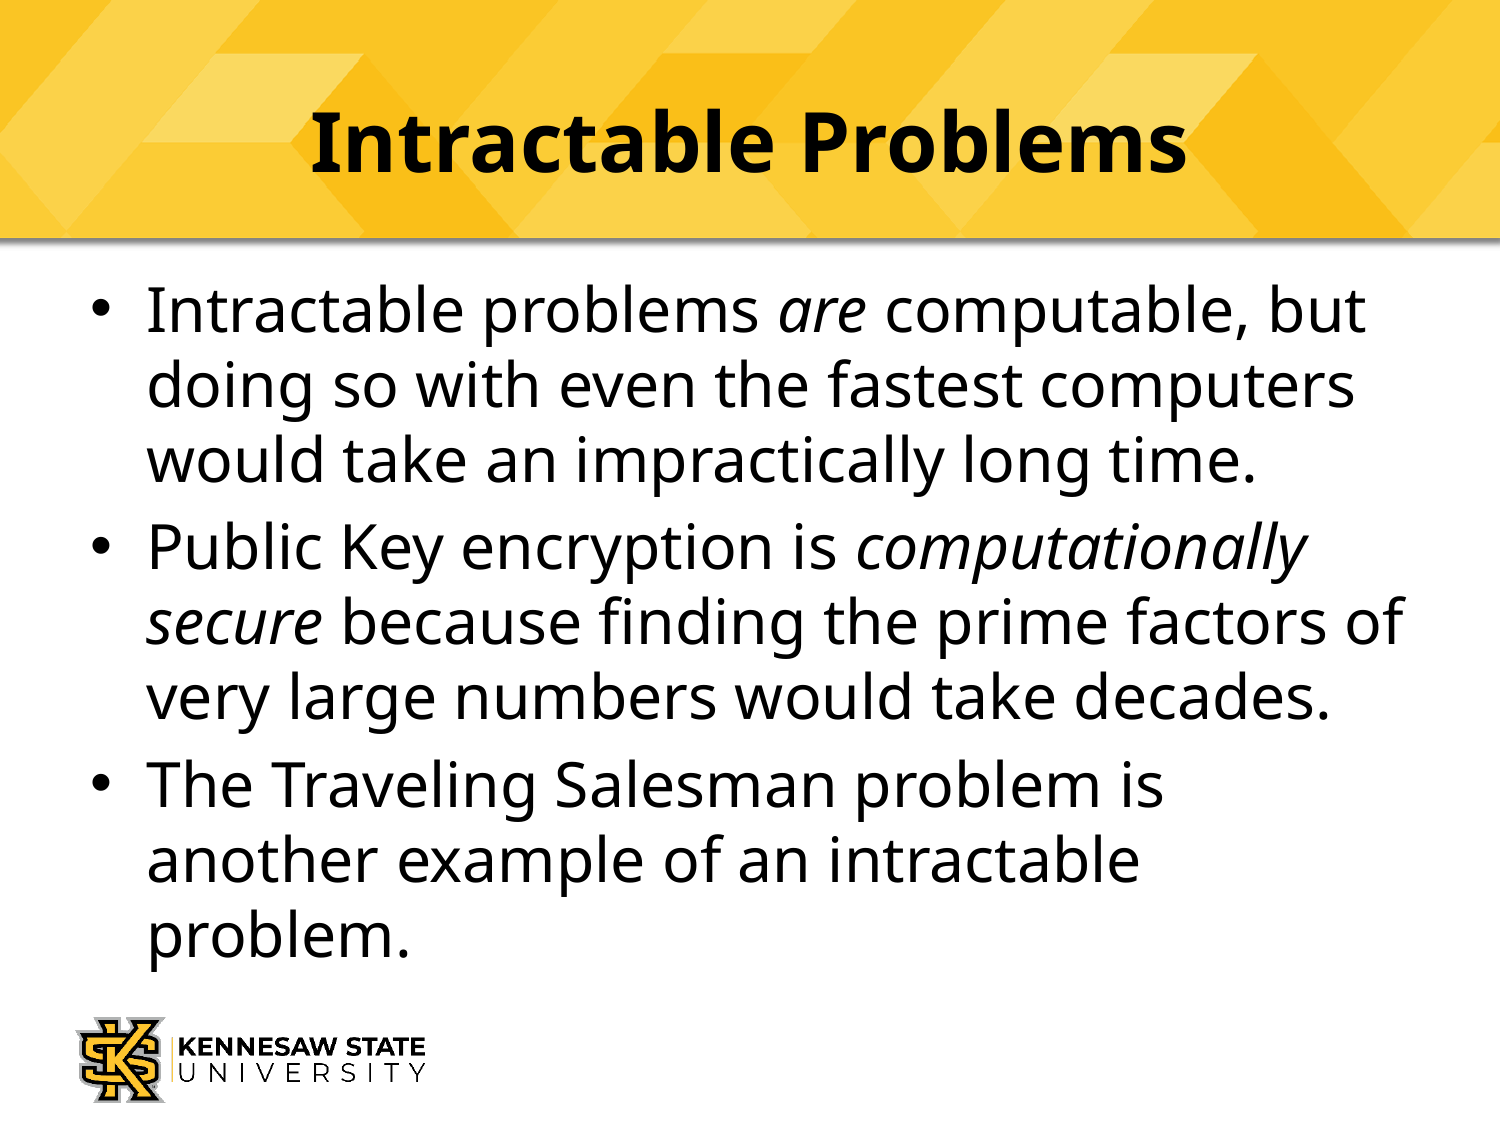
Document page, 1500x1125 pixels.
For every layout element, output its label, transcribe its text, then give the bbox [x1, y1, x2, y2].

picture [75, 1017, 425, 1103]
picture [0, 0, 1500, 251]
list Intractable problems are computable, but doing so with even the fastest computers would take an impractically long time. Public Key encryption is computationally secure because finding the prime factors of very large numbers would take decades. The Traveling Salesman problem is another example of an intractable problem. [75, 262, 1425, 1005]
title Intractable Problems [75, 45, 1425, 233]
